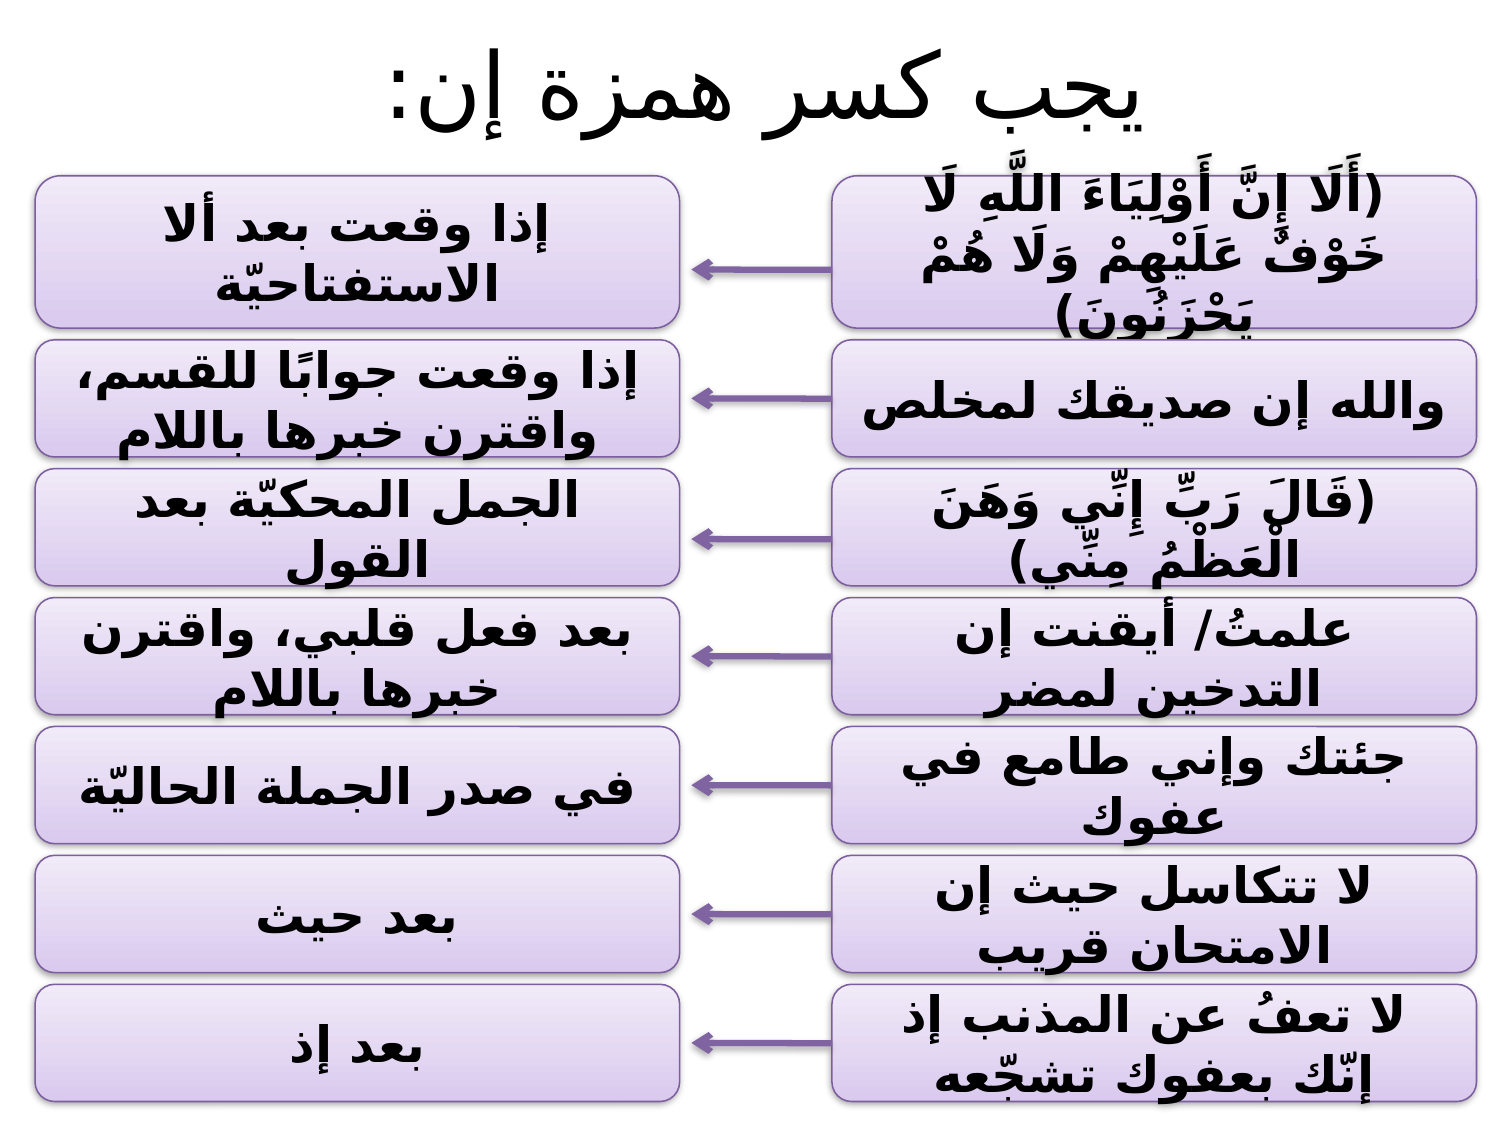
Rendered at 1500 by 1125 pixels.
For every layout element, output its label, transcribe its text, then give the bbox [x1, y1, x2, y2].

text_box بعد فعل قلبي، واقترن خبرها باللام [34, 596, 681, 716]
text_box (أَلَا إِنَّ أَوْلِيَاءَ اللَّهِ لَا خَوْفٌ عَلَيْهِمْ وَلَا هُمْ يَحْزَنُونَ) [831, 174, 1478, 329]
text_box بعد إذ [34, 983, 681, 1103]
title يجب كسر همزة إن: [75, 0, 1425, 176]
text_box (قَالَ رَبِّ إِنِّي وَهَنَ الْعَظْمُ مِنِّي) [831, 467, 1478, 587]
text_box جئتك وإني طامع في عفوك [831, 725, 1478, 845]
text_box إذا وقعت بعد ألا الاستفتاحيّة [34, 174, 681, 329]
text_box والله إن صديقك لمخلص [831, 338, 1478, 458]
text_box الجمل المحكيّة بعد القول [34, 467, 681, 587]
text_box علمتُ/ أيقنت إن التدخين لمضر [831, 596, 1478, 716]
text_box بعد حيث [34, 854, 681, 974]
text_box لا تتكاسل حيث إن الامتحان قريب [831, 854, 1478, 974]
text_box إذا وقعت جوابًا للقسم، واقترن خبرها باللام [34, 338, 681, 458]
text_box في صدر الجملة الحاليّة [34, 725, 681, 845]
text_box لا تعفُ عن المذنب إذ إنّك بعفوك تشجّعه [831, 983, 1478, 1103]
